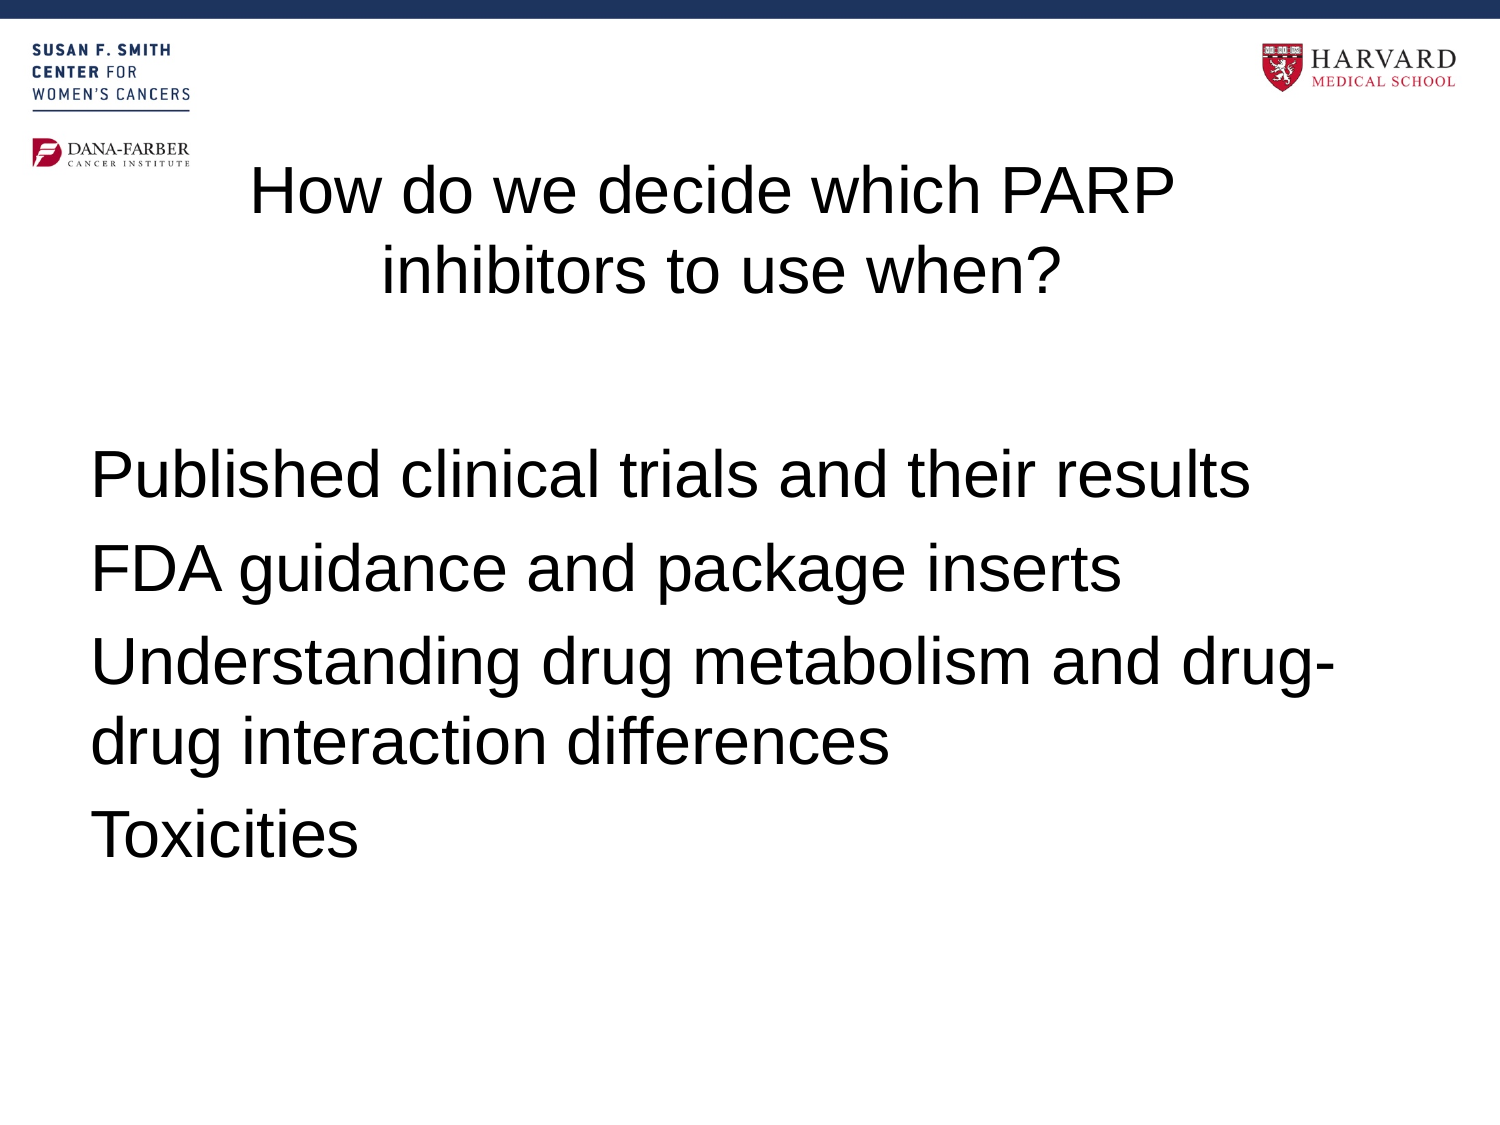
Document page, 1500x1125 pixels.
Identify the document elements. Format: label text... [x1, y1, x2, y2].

list Published clinical trials and their results FDA guidance and package inserts Understanding drug metabolism and drug-drug interaction differences Toxicities [75, 423, 1425, 1006]
title How do we decide which PARP inhibitors to use when? [47, 172, 1398, 361]
picture [0, 0, 1500, 184]
